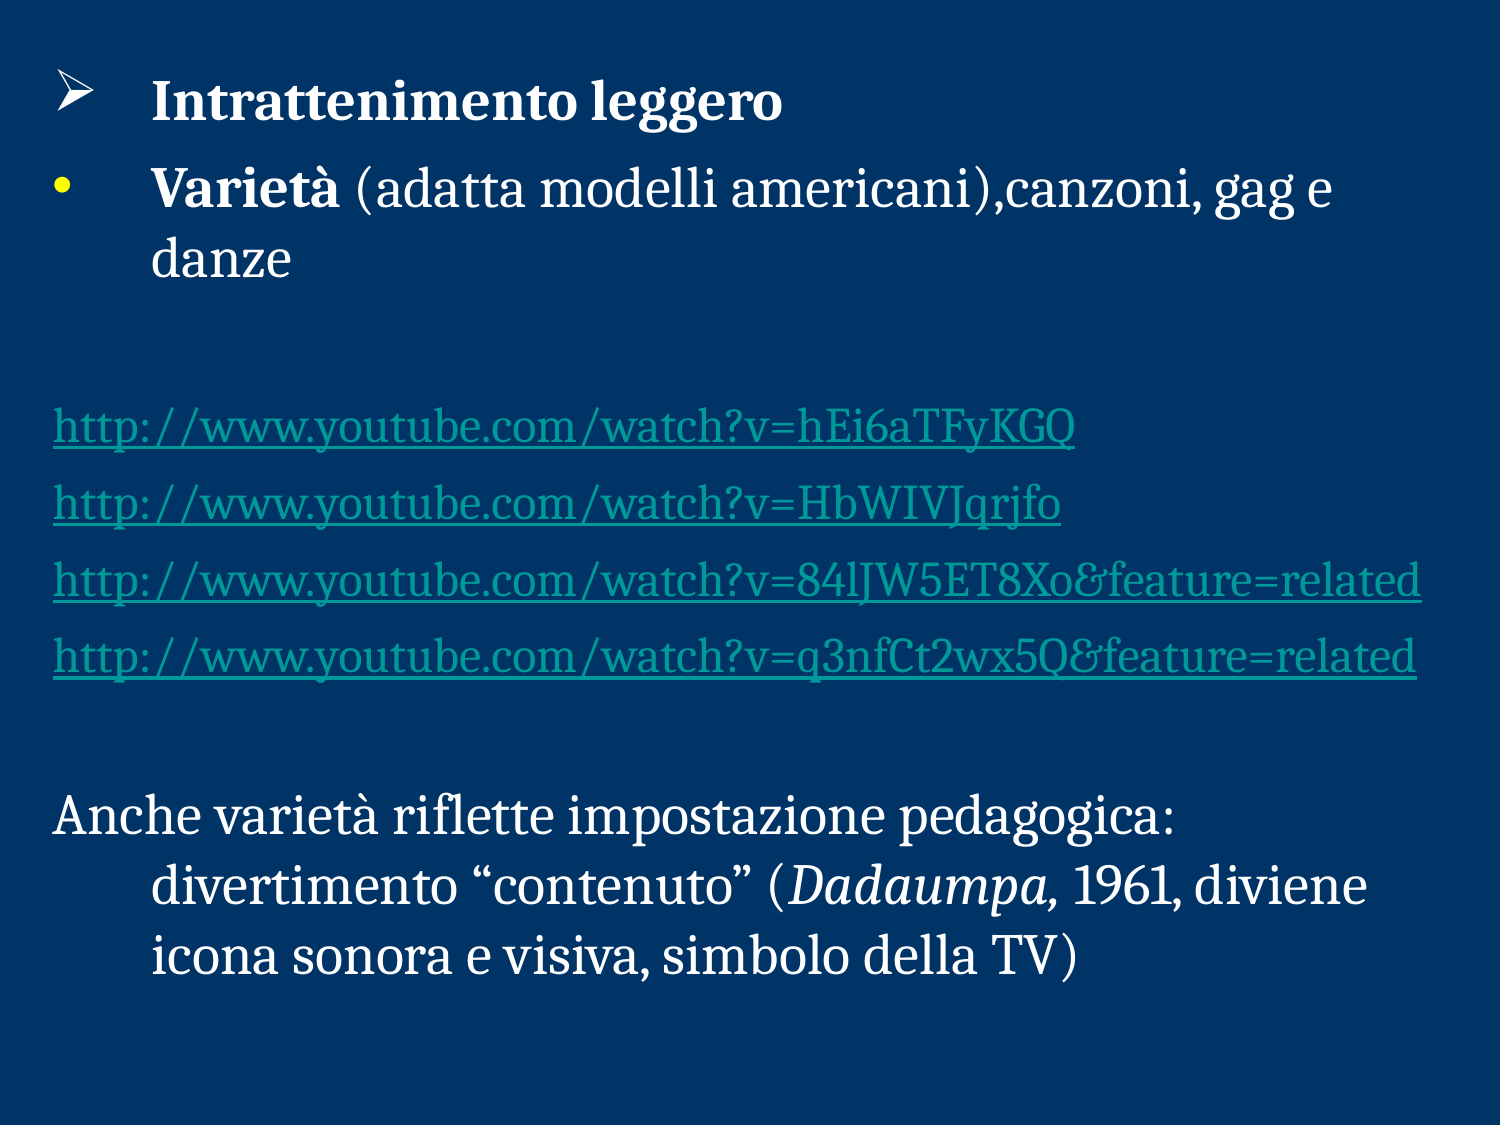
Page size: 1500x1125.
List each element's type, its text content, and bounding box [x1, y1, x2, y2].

list Intrattenimento leggero Varietà (adatta modelli americani),canzoni, gag e danze http://www.youtube.com/watch?v=hEi6aTFyKGQ http://www.youtube.com/watch?v=HbWIVJqrjfo http://www.youtube.com/watch?v=84lJW5ET8Xo&feature=related http://www.youtube.com/watch?v=q3nfCt2wx5Q&feature=related Anche varietà riflette impostazione pedagogica: divertimento “contenuto” (Dadaumpa, 1961, diviene icona sonora e visiva, simbolo della TV) [37, 62, 1463, 1125]
